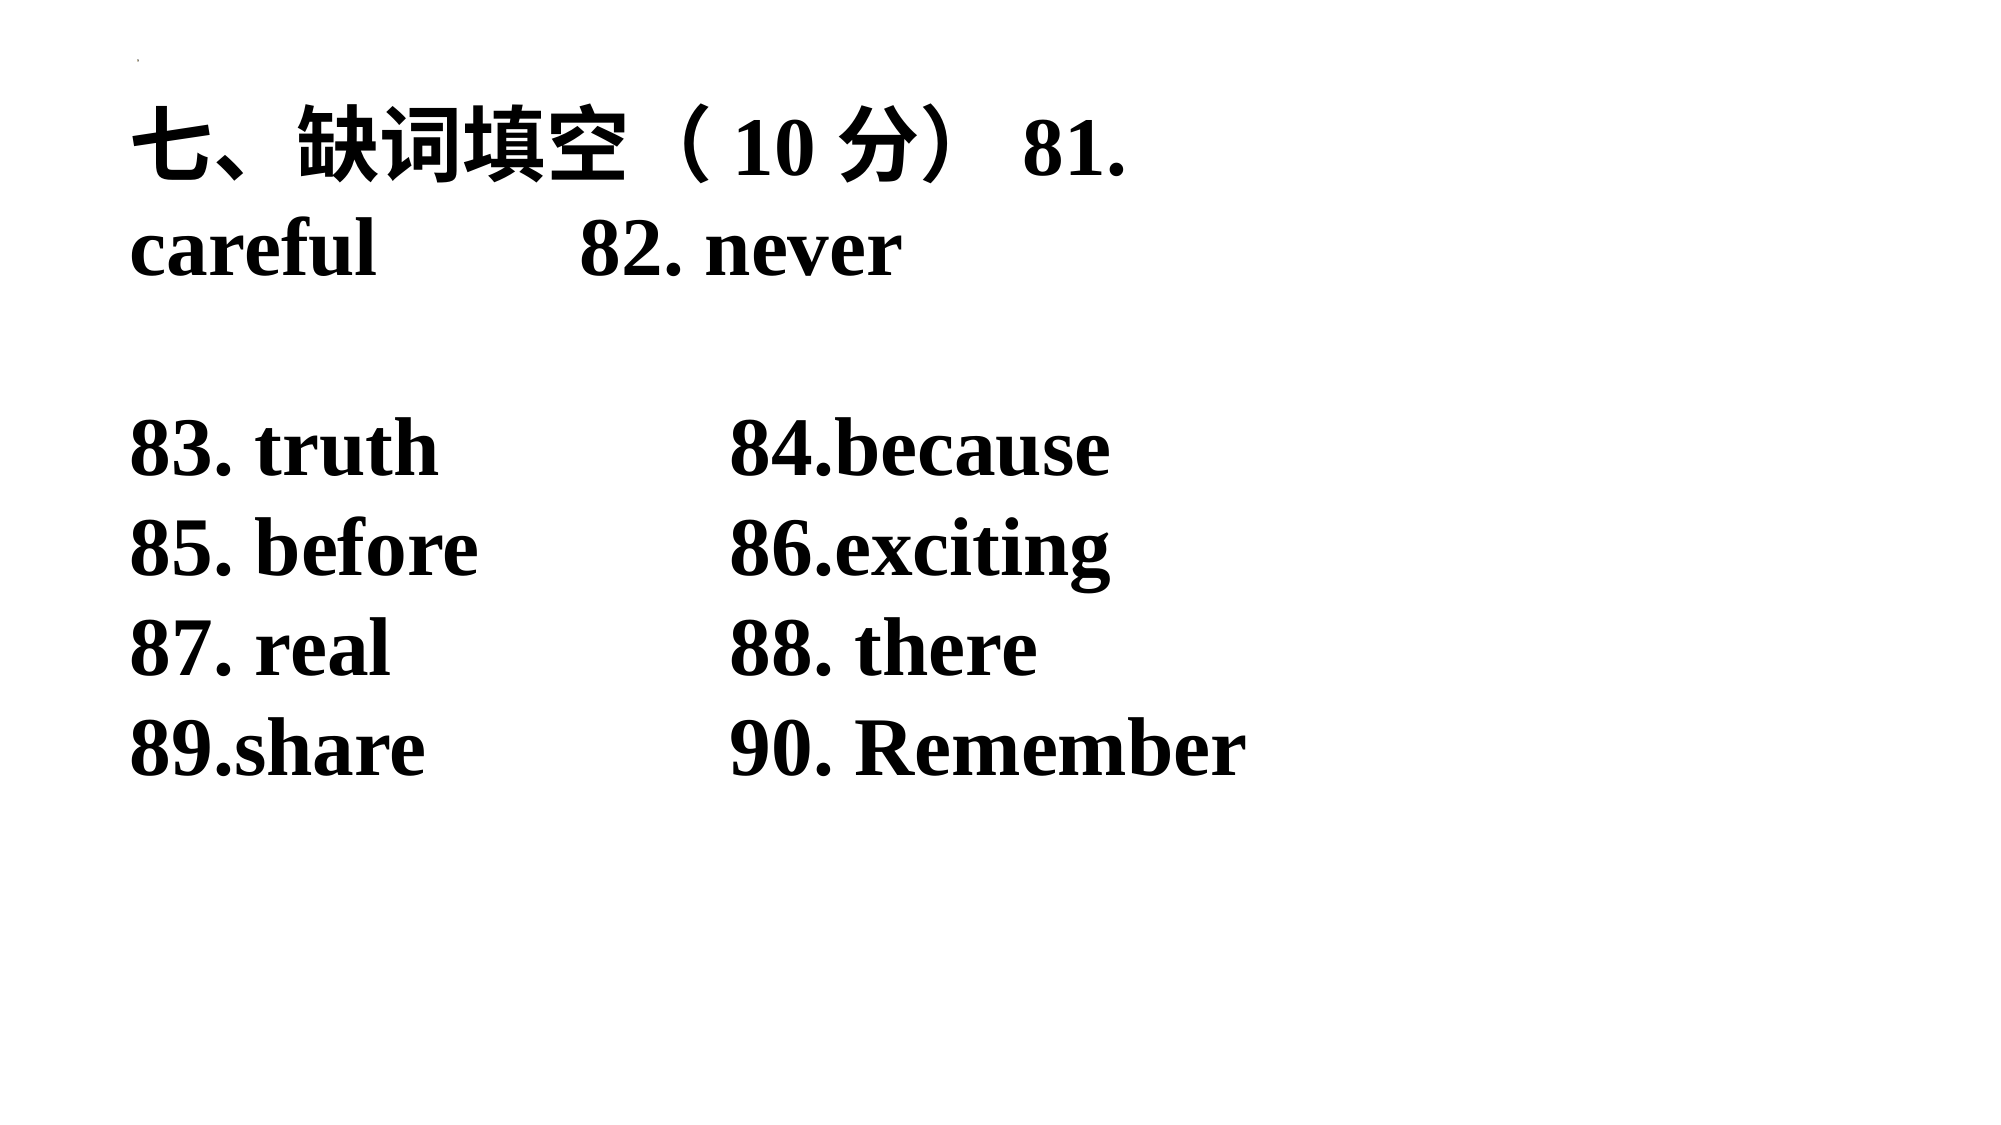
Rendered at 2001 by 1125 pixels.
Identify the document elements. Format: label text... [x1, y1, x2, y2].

text_box 七、缺词填空（10分）81. careful 82. never 83. truth 84.because 85. before 86.exciting 87. real 88. there 89.share 90. Remember [115, 84, 1417, 684]
